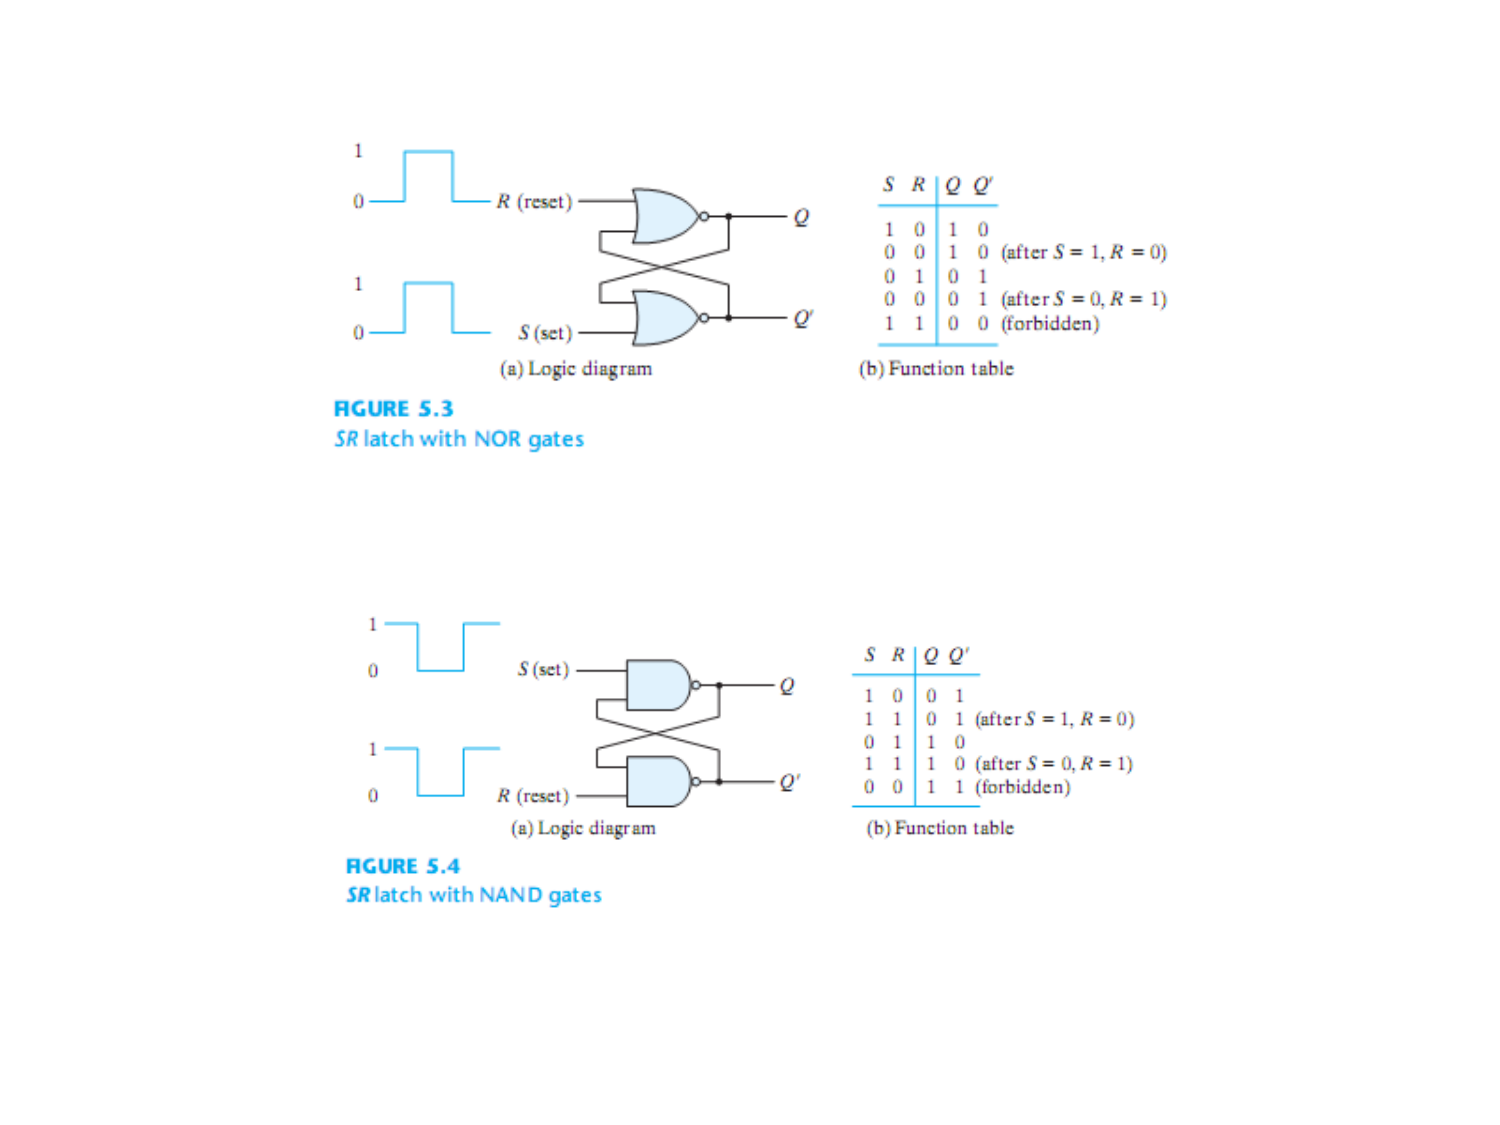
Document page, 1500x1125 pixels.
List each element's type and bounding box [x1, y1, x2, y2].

picture [312, 599, 1153, 938]
picture [299, 124, 1220, 488]
